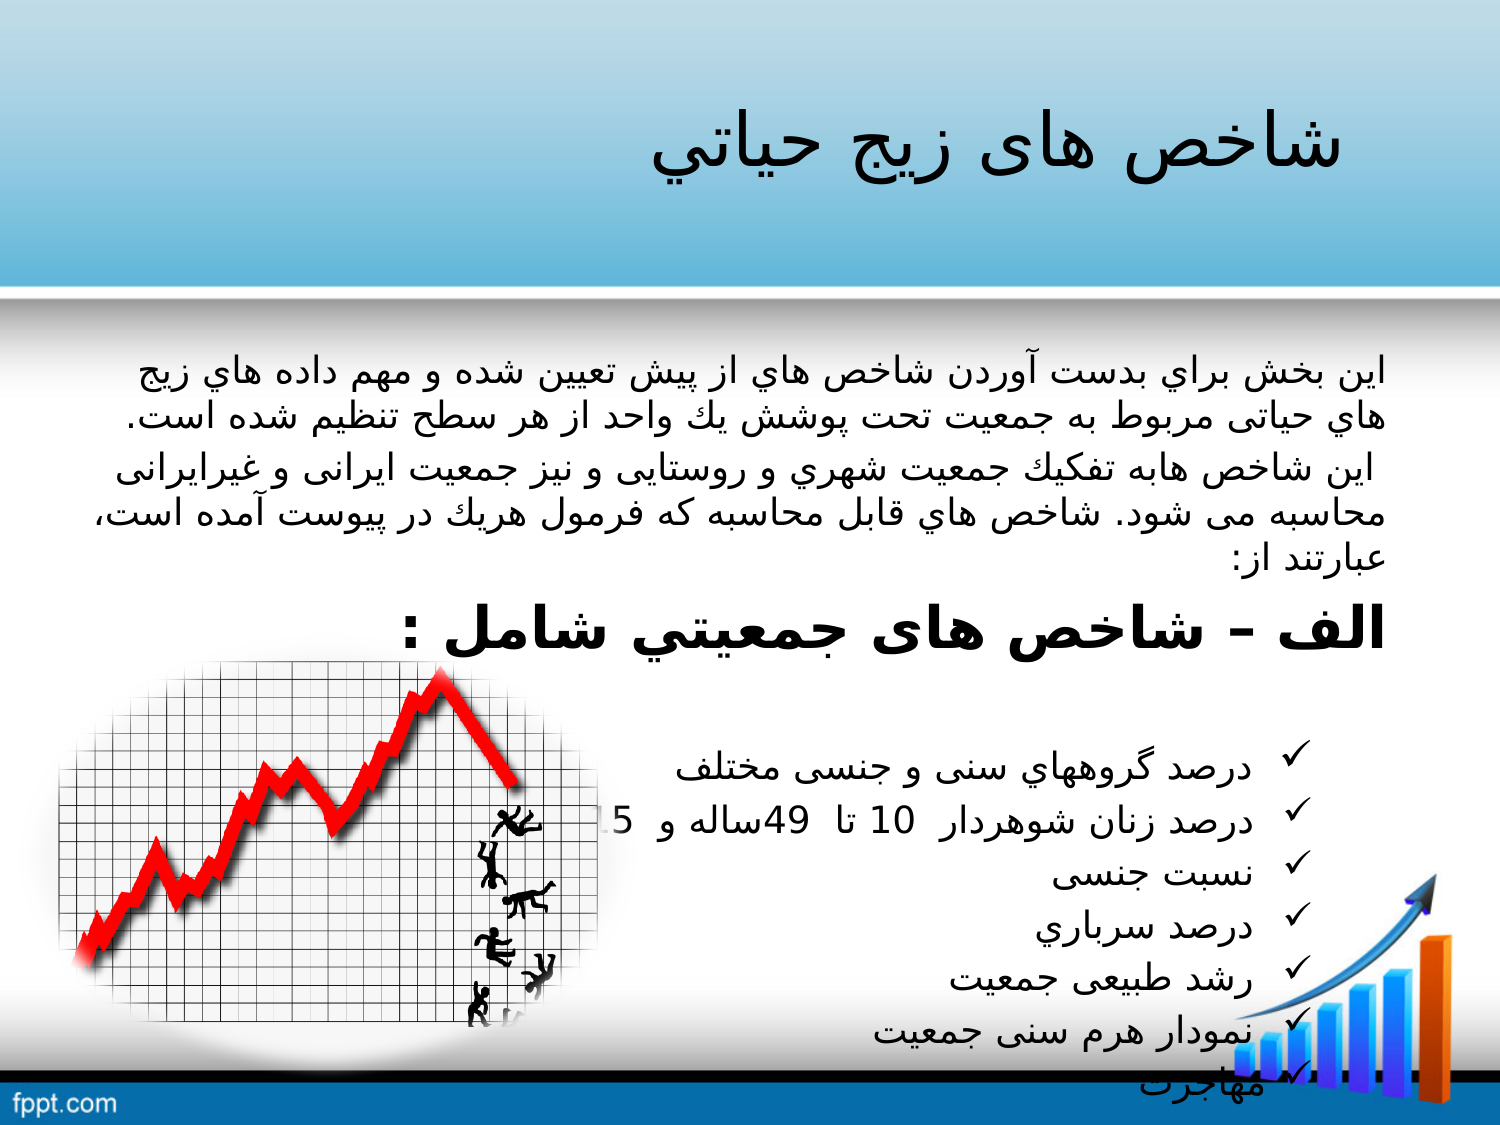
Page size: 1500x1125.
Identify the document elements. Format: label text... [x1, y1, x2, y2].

list این بخش براي بدست آوردن شاخص هاي از پيش تعيين شده و مهم داده هاي زیج هاي حياتی مربوط به جمعيت تحت پوشش یك واحد از هر سطح تنظيم شده است. این شاخص هابه تفکيك جمعيت شهري و روستایی و نيز جمعيت ایرانی و غيرایرانی محاسبه می شود. شاخص هاي قابل محاسبه كه فرمول هریك در پيوست آمده است، عبارتند از: الف – شاخص های جمعيتي شامل : درصد گروههاي سنی و جنسی مختلف درصد زنان شوهردار 10 تا 49ساله و 15 تا 49 ساله نسبت جنسی درصد سرباري رشد طبيعی جمعيت نمودار هرم سنی جمعيت مهاجرت [53, 338, 1404, 1081]
title شاخص های زیج حياتي [513, 42, 1483, 231]
picture [0, 0, 1500, 1125]
